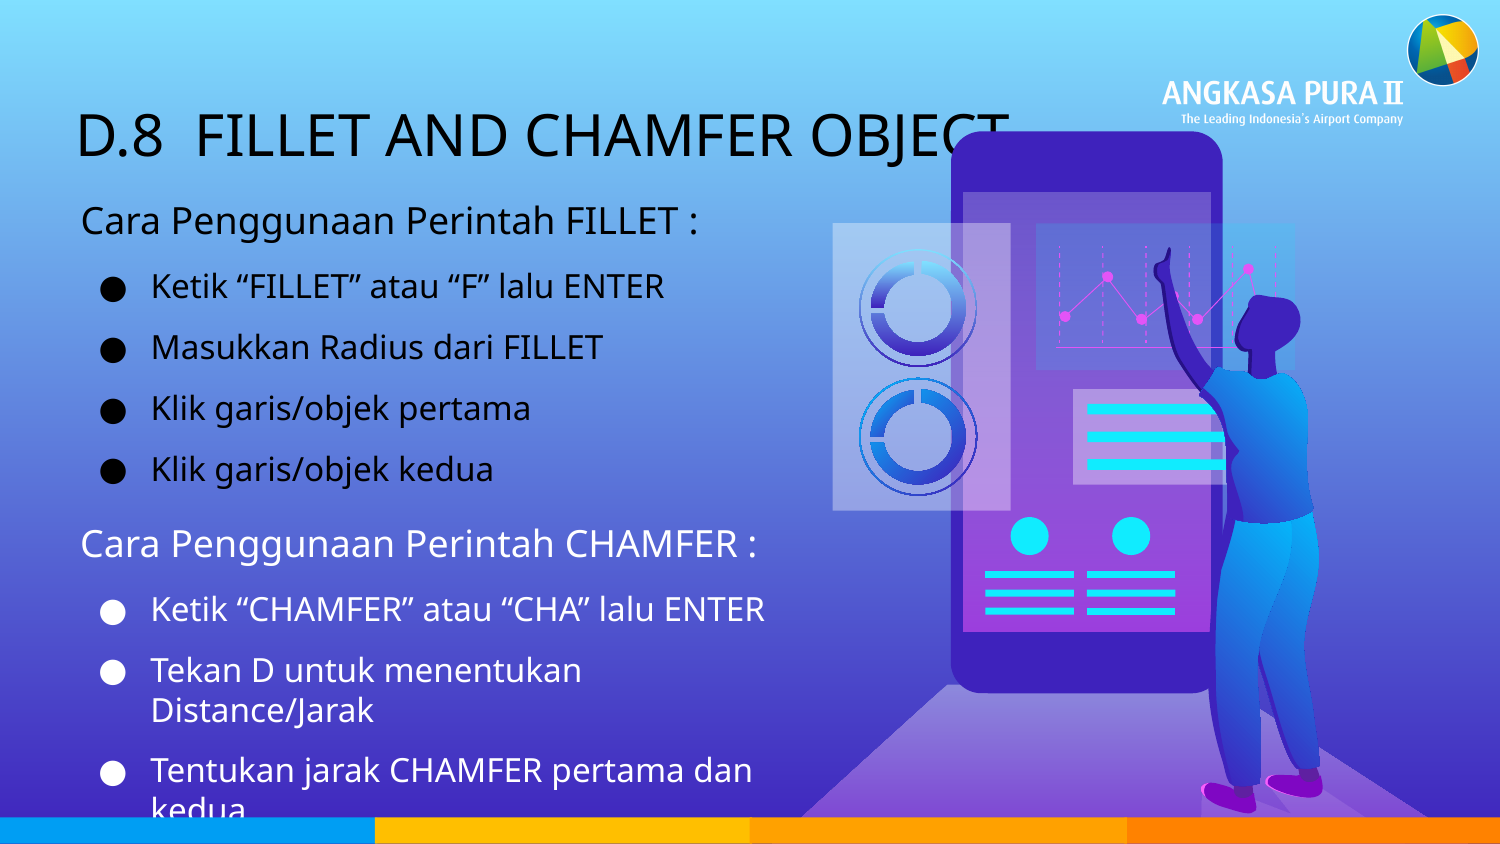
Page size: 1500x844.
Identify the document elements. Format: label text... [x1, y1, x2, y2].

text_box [749, 131, 1500, 816]
picture [1162, 14, 1479, 126]
title D.8 FILLET AND CHAMFER OBJECT [60, 83, 1064, 181]
list Ketik “FILLET” atau “F” lalu ENTER Masukkan Radius dari FILLET Klik garis/objek pertama Klik garis/objek kedua [60, 250, 744, 517]
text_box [0, 817, 1500, 844]
text_box Cara Penggunaan Perintah CHAMFER : [65, 511, 744, 573]
subtitle Cara Penggunaan Perintah FILLET : [65, 188, 744, 250]
text_box Ketik “CHAMFER” atau “CHA” lalu ENTER Tekan D untuk menentukan Distance/Jarak Tentukan jarak CHAMFER pertama dan kedua Klik garis/sisi pertama, lalu klik garis/sisi kedua [60, 573, 744, 815]
